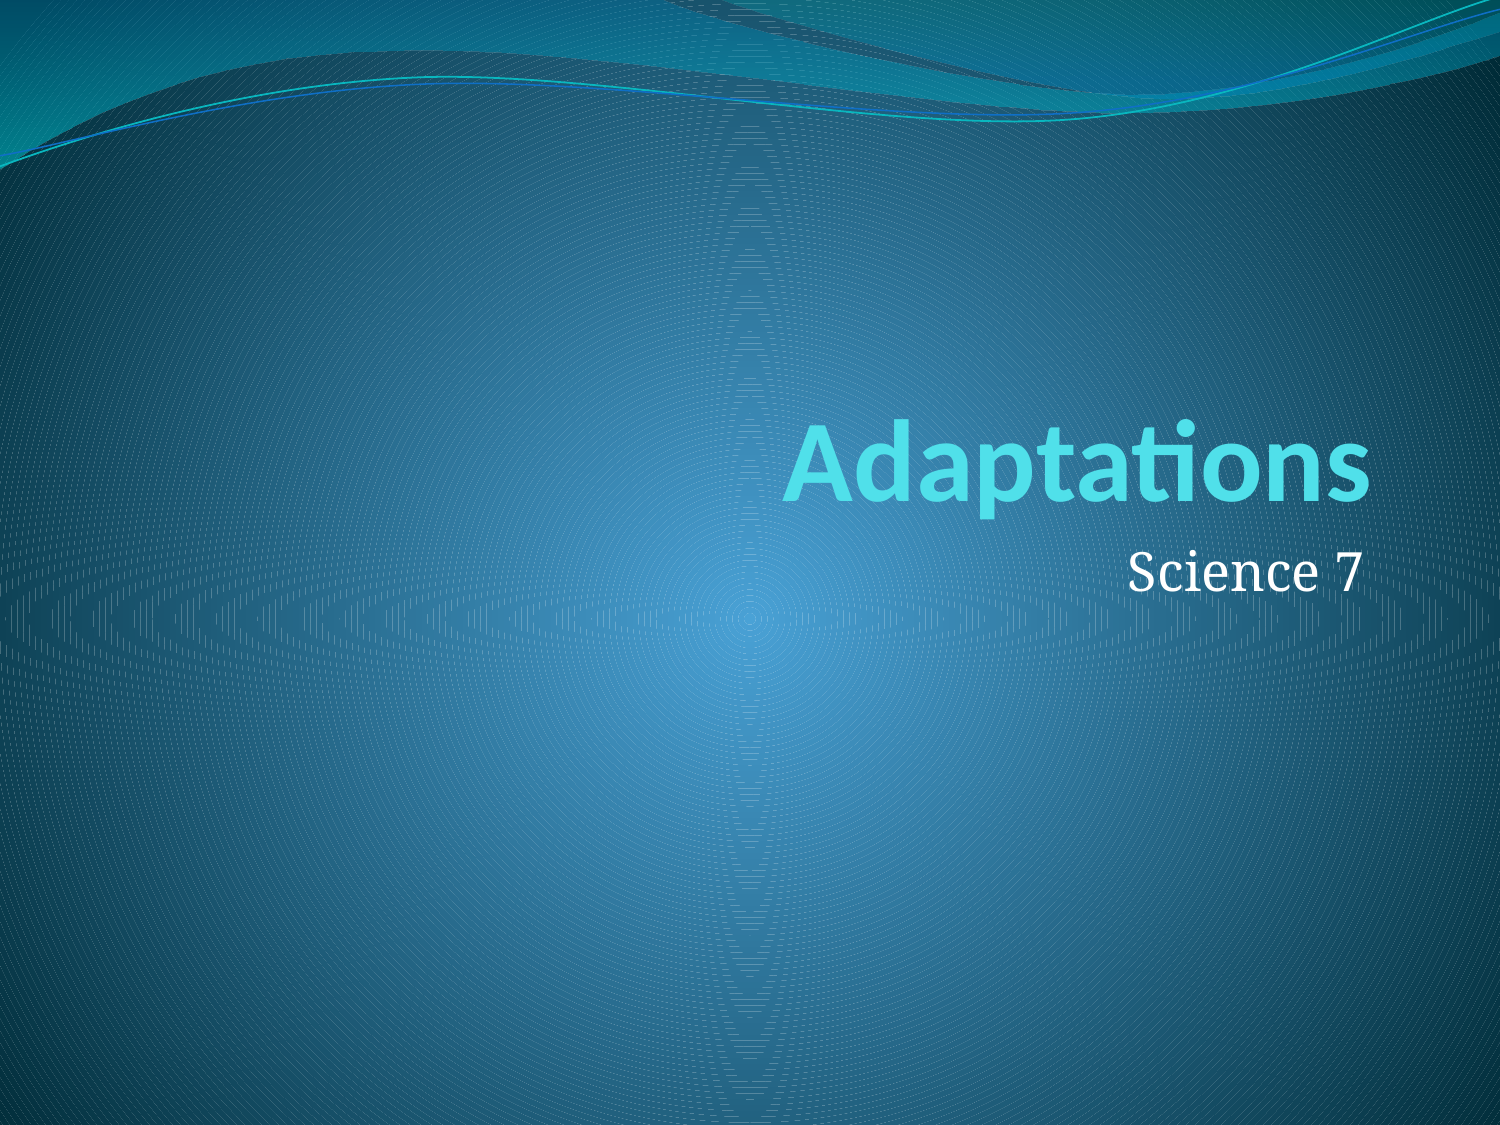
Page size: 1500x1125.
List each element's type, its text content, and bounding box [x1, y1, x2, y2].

subtitle Science 7 [87, 529, 1376, 818]
title Adaptations [87, 224, 1376, 525]
